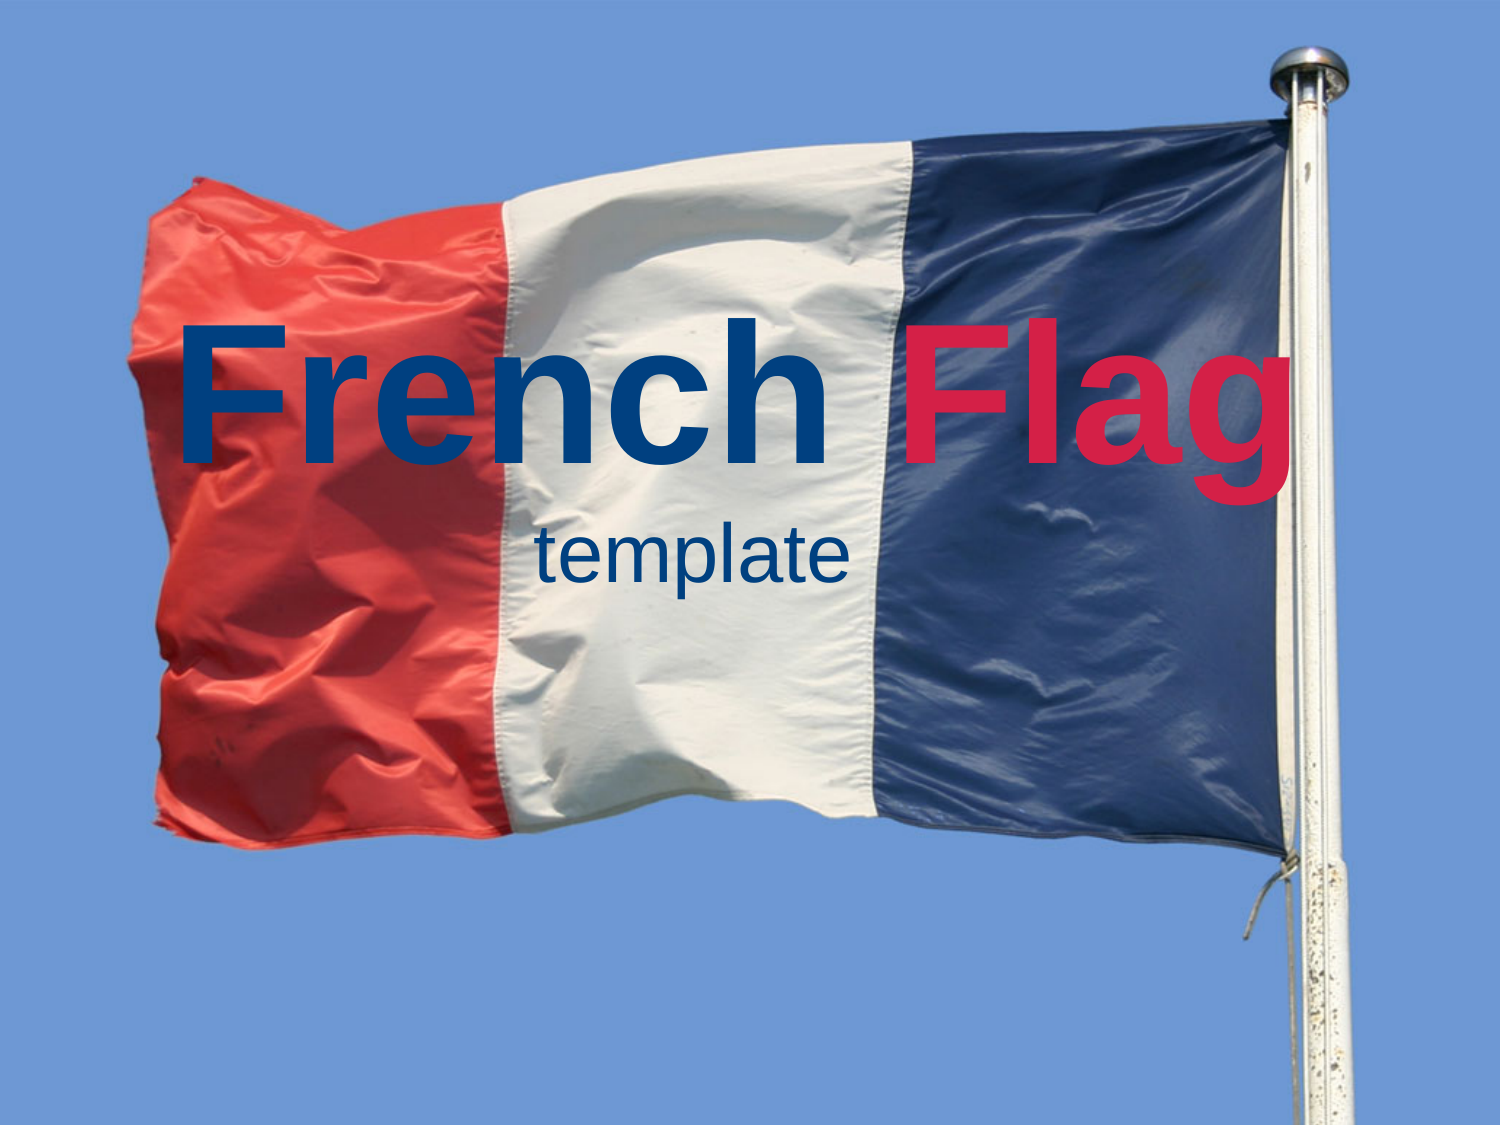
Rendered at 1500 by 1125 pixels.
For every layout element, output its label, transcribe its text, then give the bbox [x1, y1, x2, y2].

picture [0, 0, 1500, 1125]
text_box template [287, 492, 1100, 607]
title French Flag [99, 262, 1375, 504]
